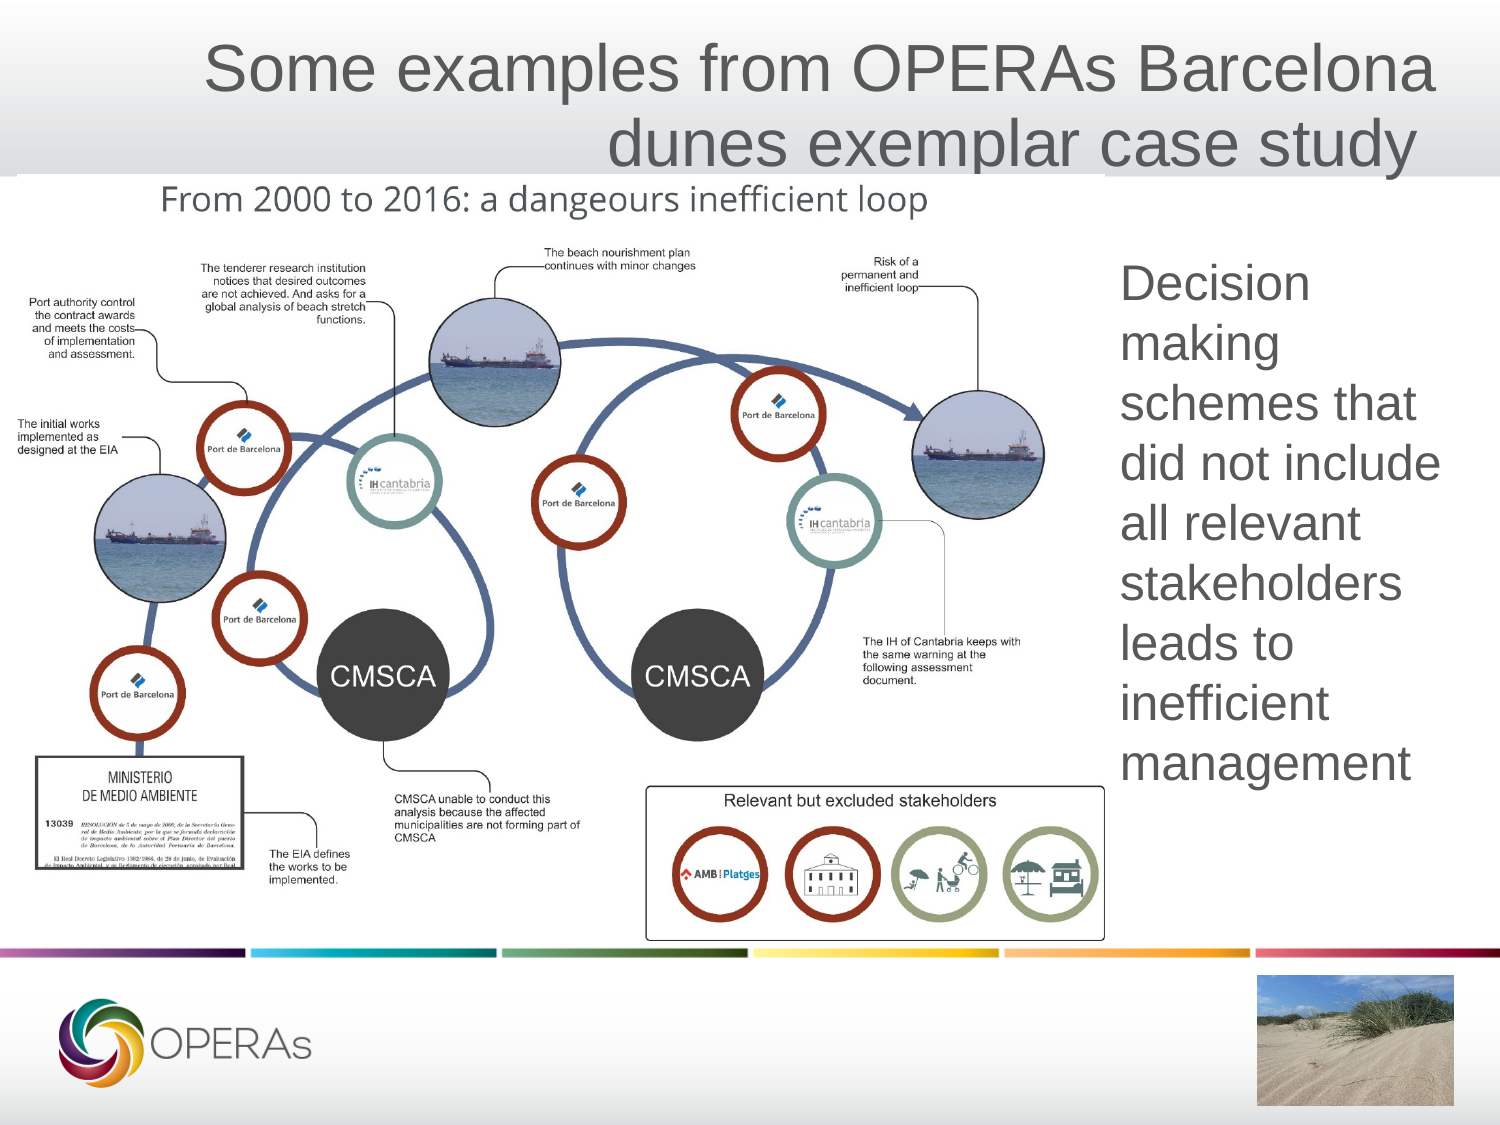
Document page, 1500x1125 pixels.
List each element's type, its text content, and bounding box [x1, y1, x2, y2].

title Some examples from OPERAs Barcelona dunes exemplar case study [62, 29, 1438, 176]
picture [0, 0, 1500, 1125]
text_box Decision making schemes that did not include all relevant stakeholders leads to inefficient management [1110, 243, 1500, 799]
